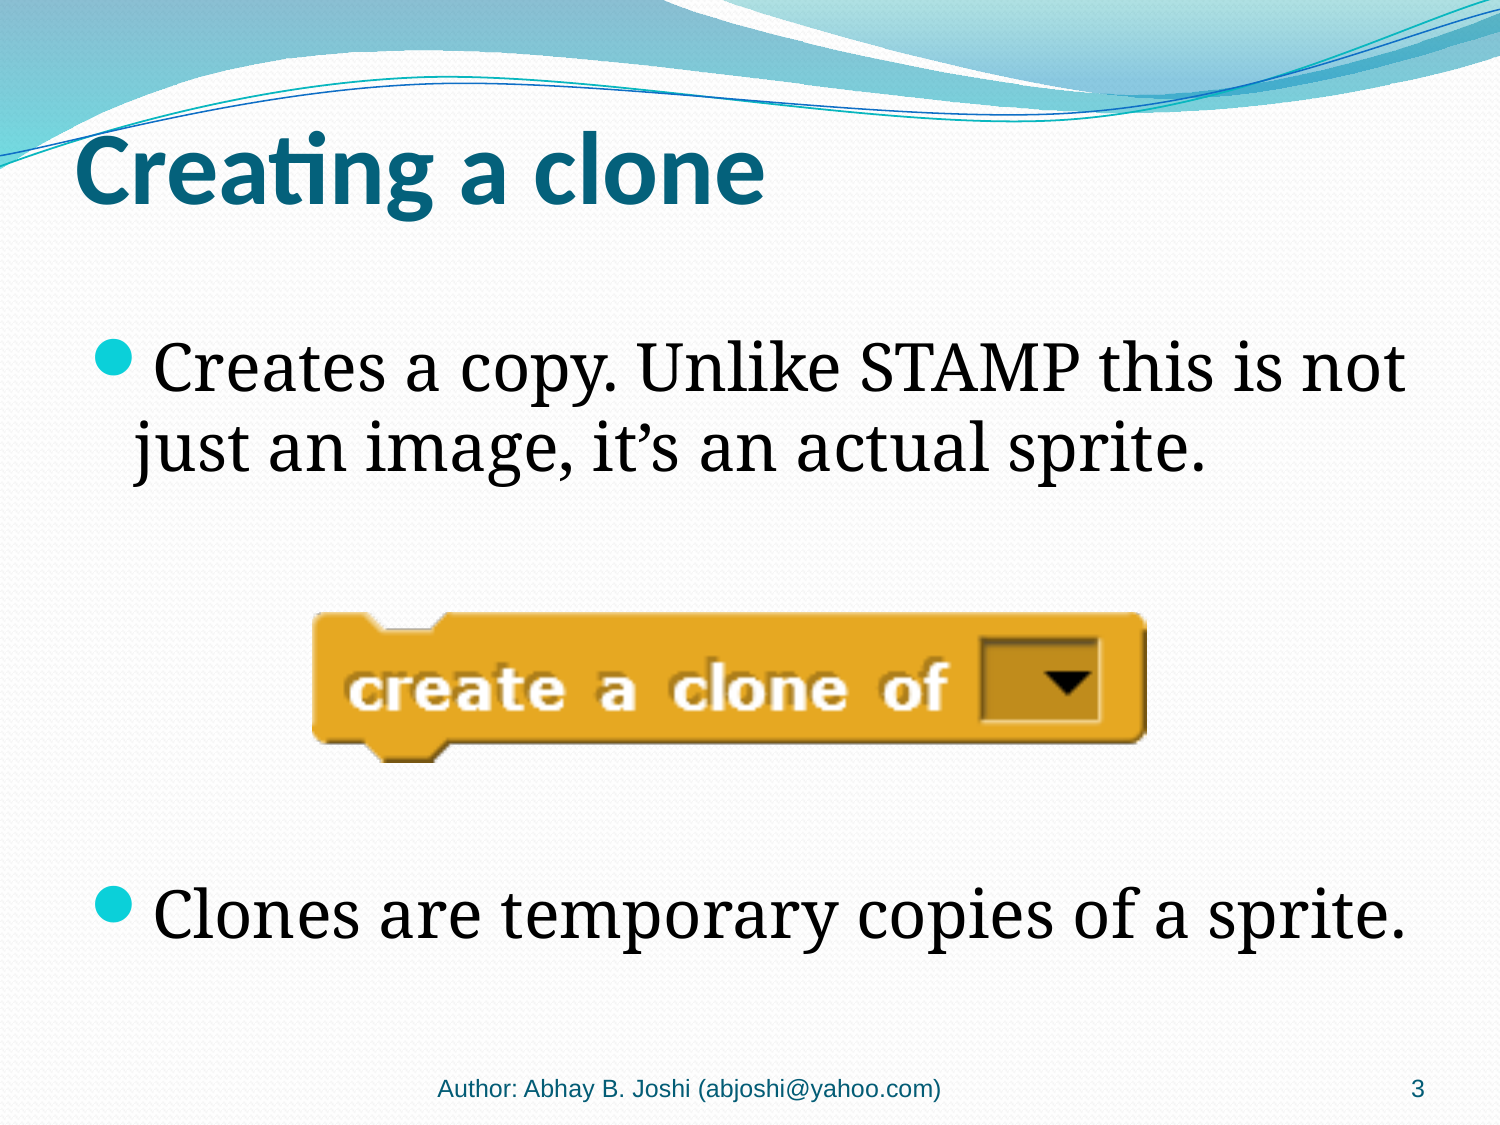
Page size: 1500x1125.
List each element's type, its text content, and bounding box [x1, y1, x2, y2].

picture [312, 612, 1147, 763]
title Creating a clone [75, 37, 1425, 225]
slide_number 3 [1299, 1042, 1425, 1103]
list Creates a copy. Unlike STAMP this is not just an image, it’s an actual sprite. Clones are temporary copies of a sprite. [75, 317, 1425, 1038]
footer Author: Abhay B. Joshi (abjoshi@yahoo.com) [437, 1042, 988, 1103]
